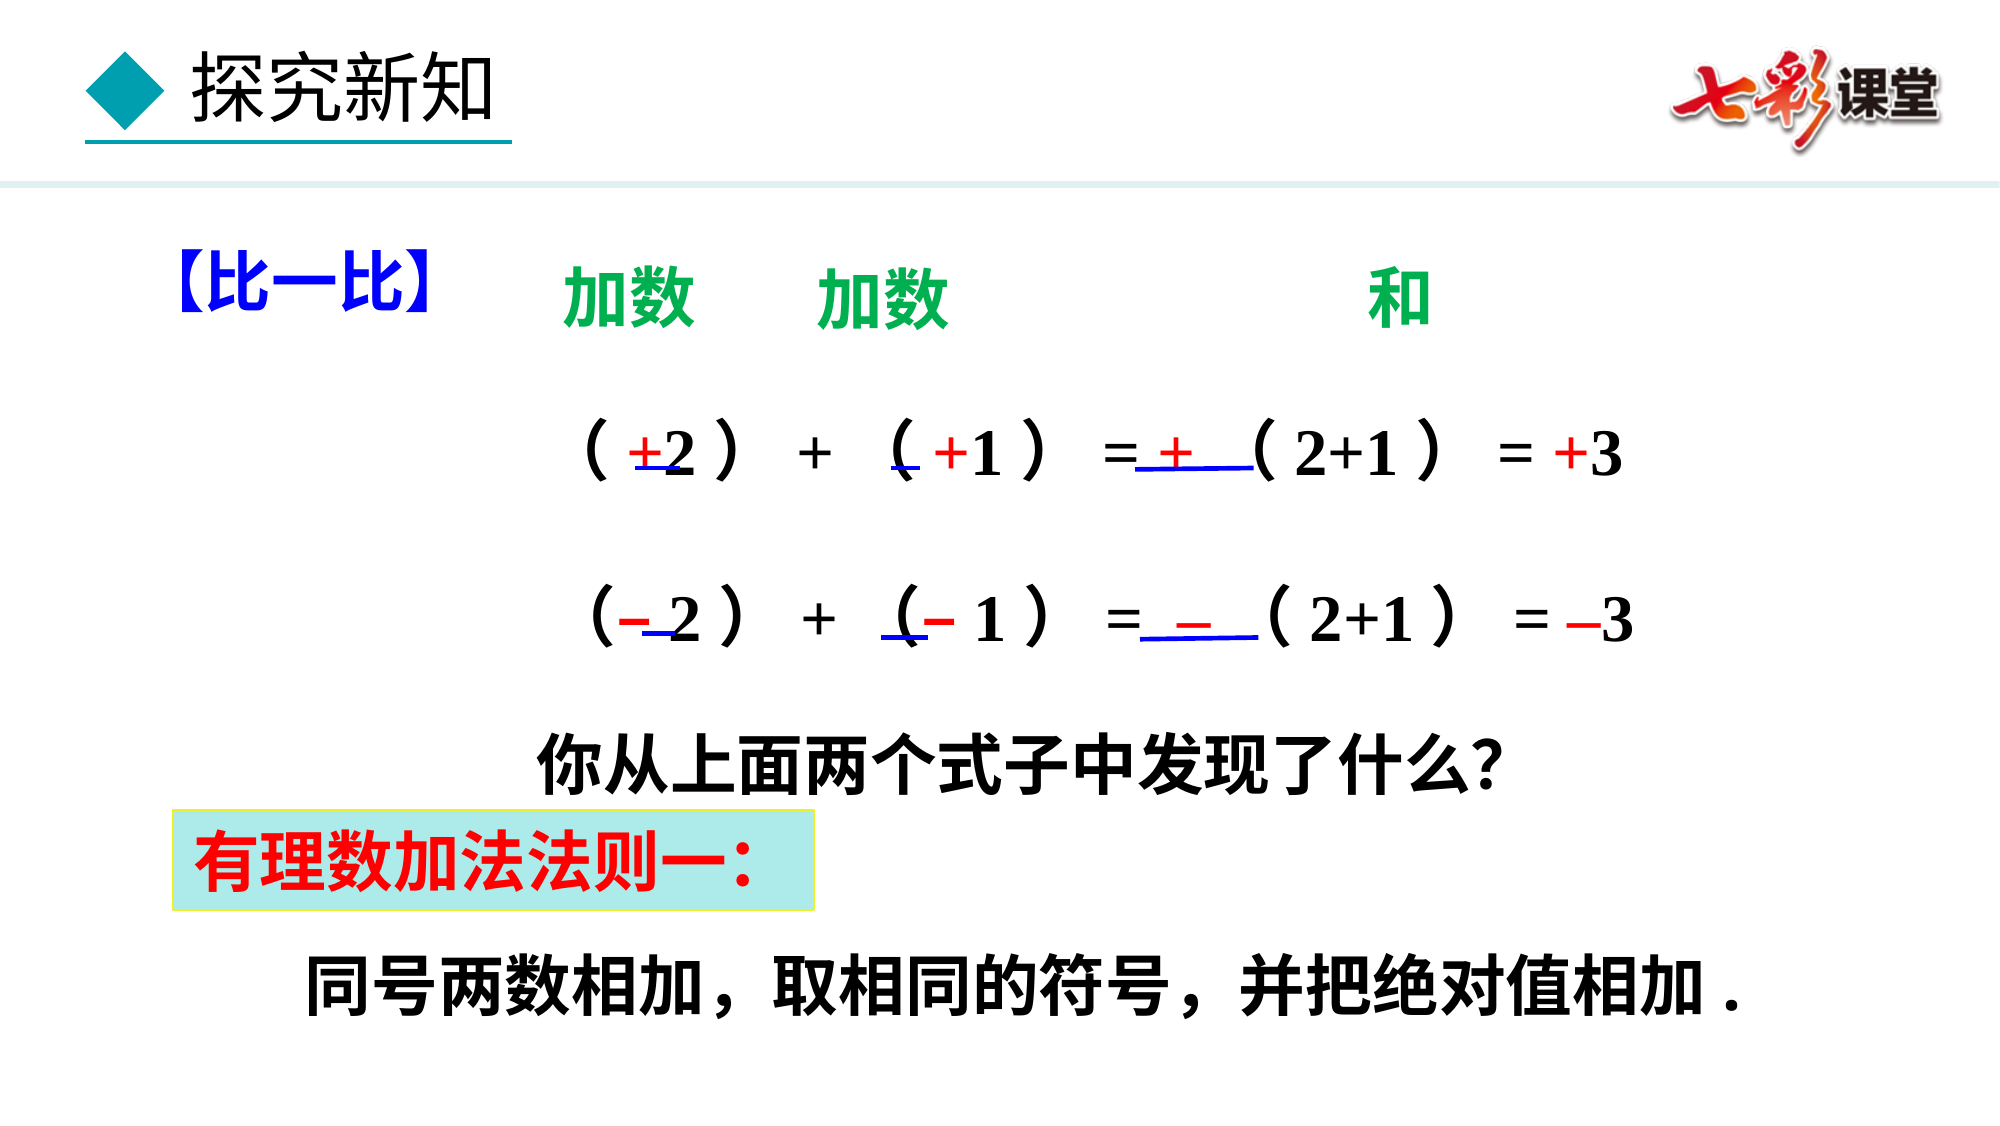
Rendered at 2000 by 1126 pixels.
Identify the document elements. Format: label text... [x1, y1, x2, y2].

text_box 【比一比】 [118, 230, 504, 331]
picture [1666, 42, 1948, 157]
text_box 同号两数相加，取相同的符号，并把绝对值相加. [284, 933, 1762, 1034]
text_box 有理数加法法则一： [173, 810, 815, 911]
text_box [547, 207, 1535, 352]
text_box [458, 361, 1703, 669]
text_box 你从上面两个式子中发现了什么？ [516, 672, 1753, 813]
